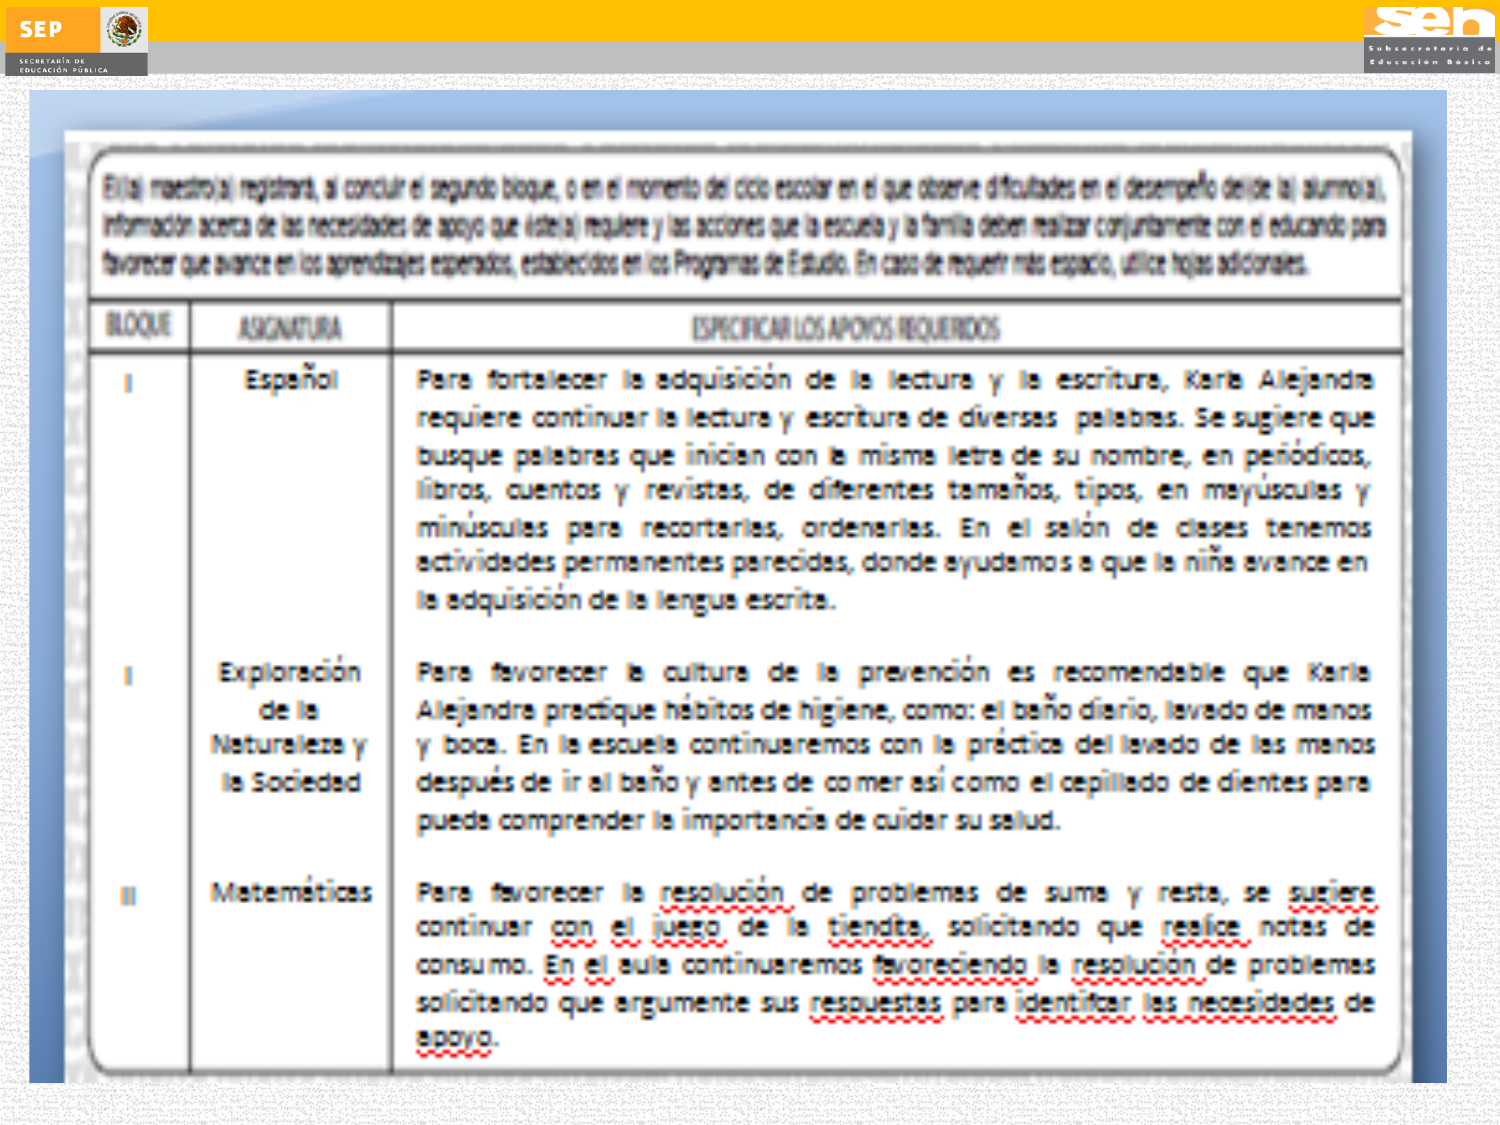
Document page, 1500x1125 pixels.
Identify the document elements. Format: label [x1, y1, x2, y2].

picture [29, 89, 1448, 1083]
picture [1364, 7, 1495, 73]
picture [5, 7, 148, 76]
